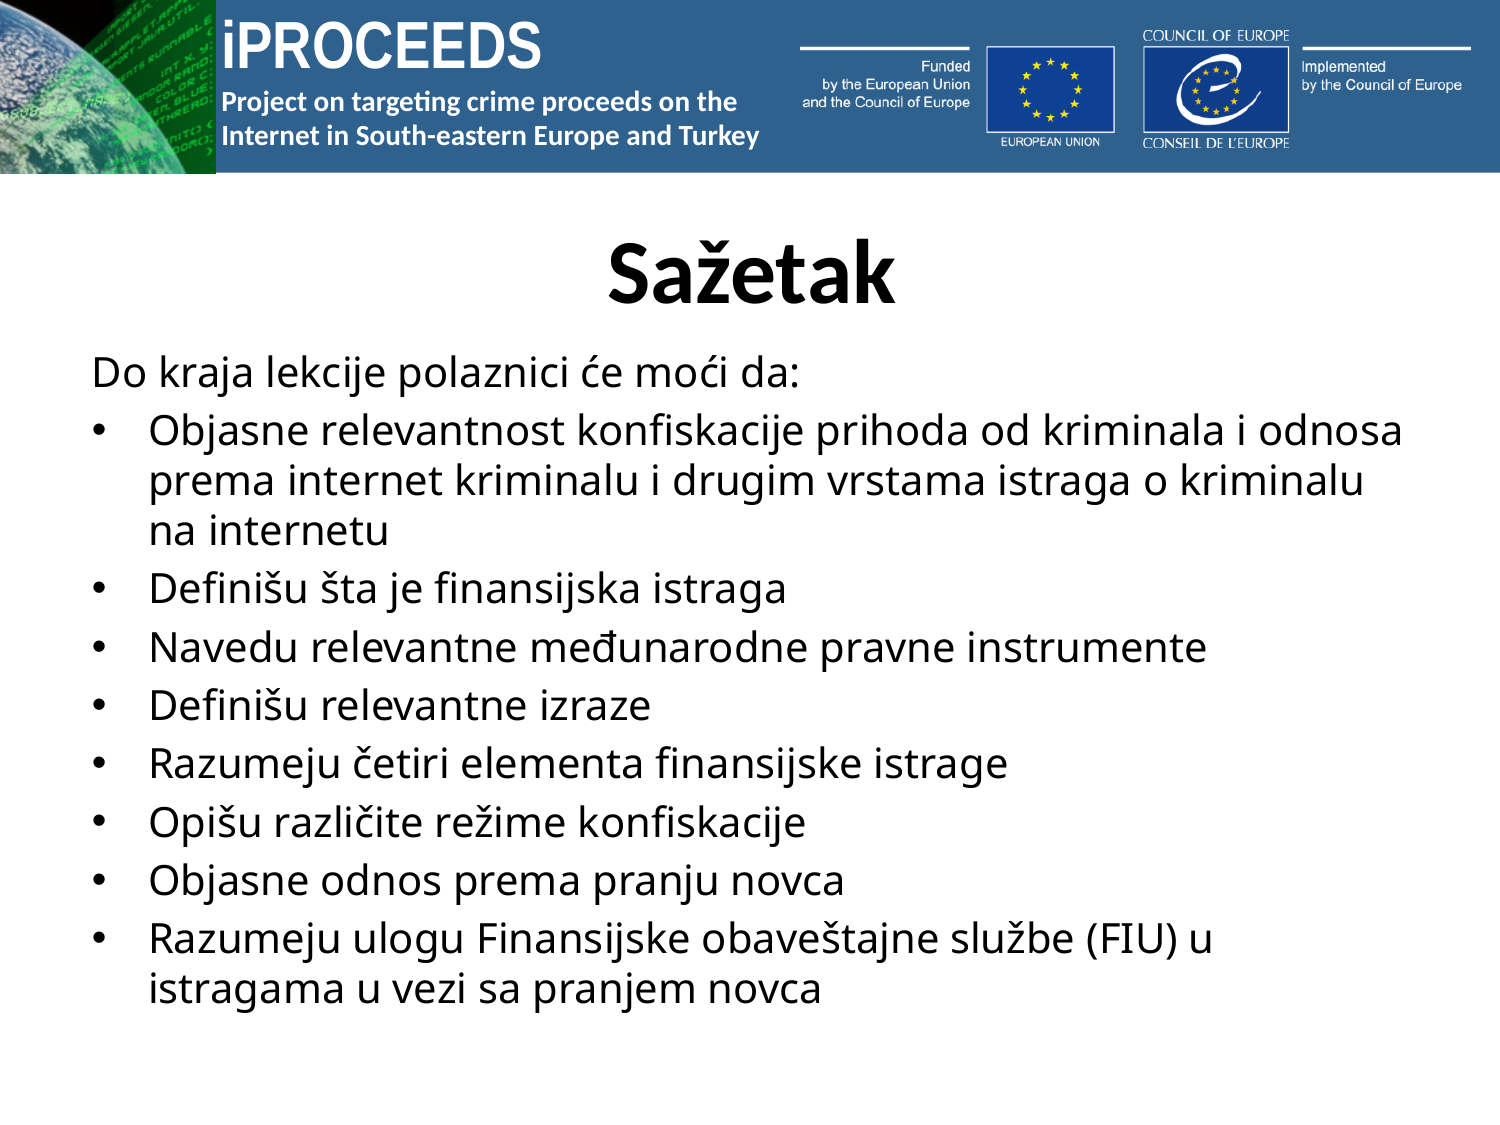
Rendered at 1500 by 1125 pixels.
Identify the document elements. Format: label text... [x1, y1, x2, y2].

list Do kraja lekcije polaznici će moći da: Objasne relevantnost konfiskacije prihoda od kriminala i odnosa prema internet kriminalu i drugim vrstama istraga o kriminalu na internetu Definišu šta je finansijska istraga Navedu relevantne međunarodne pravne instrumente Definišu relevantne izraze Razumeju četiri elementa finansijske istrage Opišu različite režime konfiskacije Objasne odnos prema pranju novca Razumeju ulogu Finansijske obaveštajne službe (FIU) u istragama u vezi sa pranjem novca [76, 337, 1428, 1059]
title Sažetak [76, 172, 1428, 337]
picture [0, 0, 216, 174]
picture [800, 30, 1471, 148]
